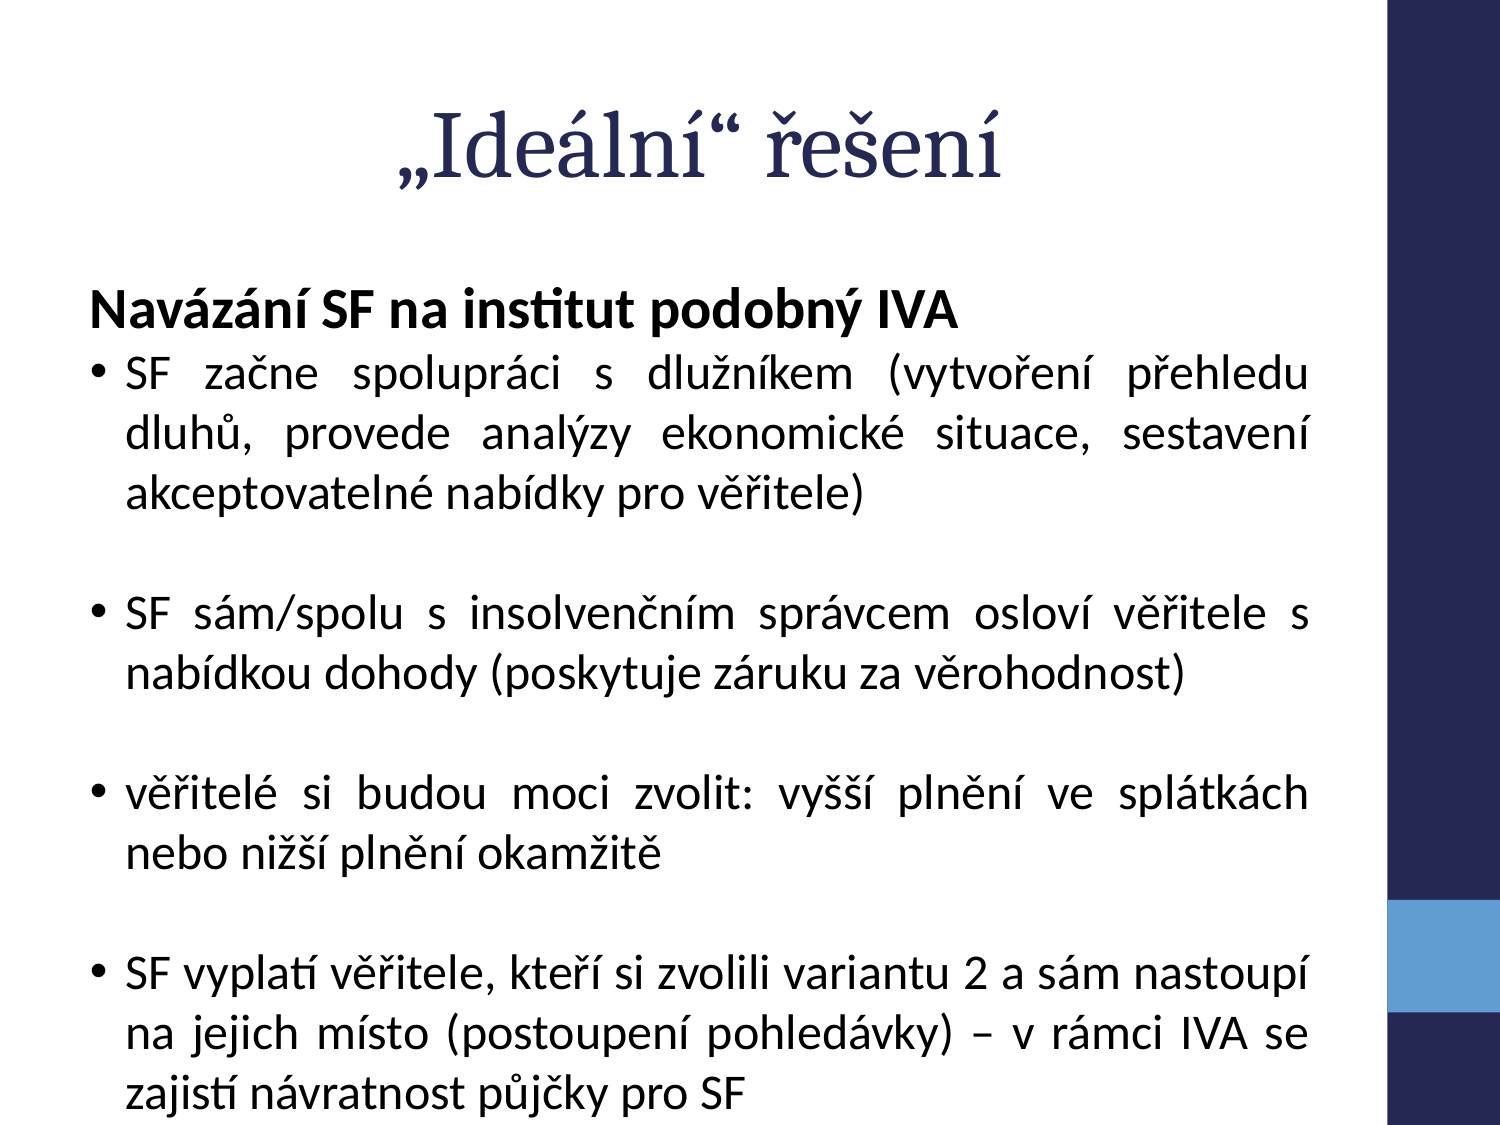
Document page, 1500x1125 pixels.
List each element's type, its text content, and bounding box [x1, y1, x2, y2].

text_box Navázání SF na institut podobný IVA SF začne spolupráci s dlužníkem (vytvoření přehledu dluhů, provede analýzy ekonomické situace, sestavení akceptovatelné nabídky pro věřitele) SF sám/spolu s insolvenčním správcem osloví věřitele s nabídkou dohody (poskytuje záruku za věrohodnost) věřitelé si budou moci zvolit: vyšší plnění ve splátkách nebo nižší plnění okamžitě SF vyplatí věřitele, kteří si zvolili variantu 2 a sám nastoupí na jejich místo (postoupení pohledávky) – v rámci IVA se zajistí návratnost půjčky pro SF [74, 262, 1325, 1050]
text_box „Ideální“ řešení [74, 45, 1325, 233]
